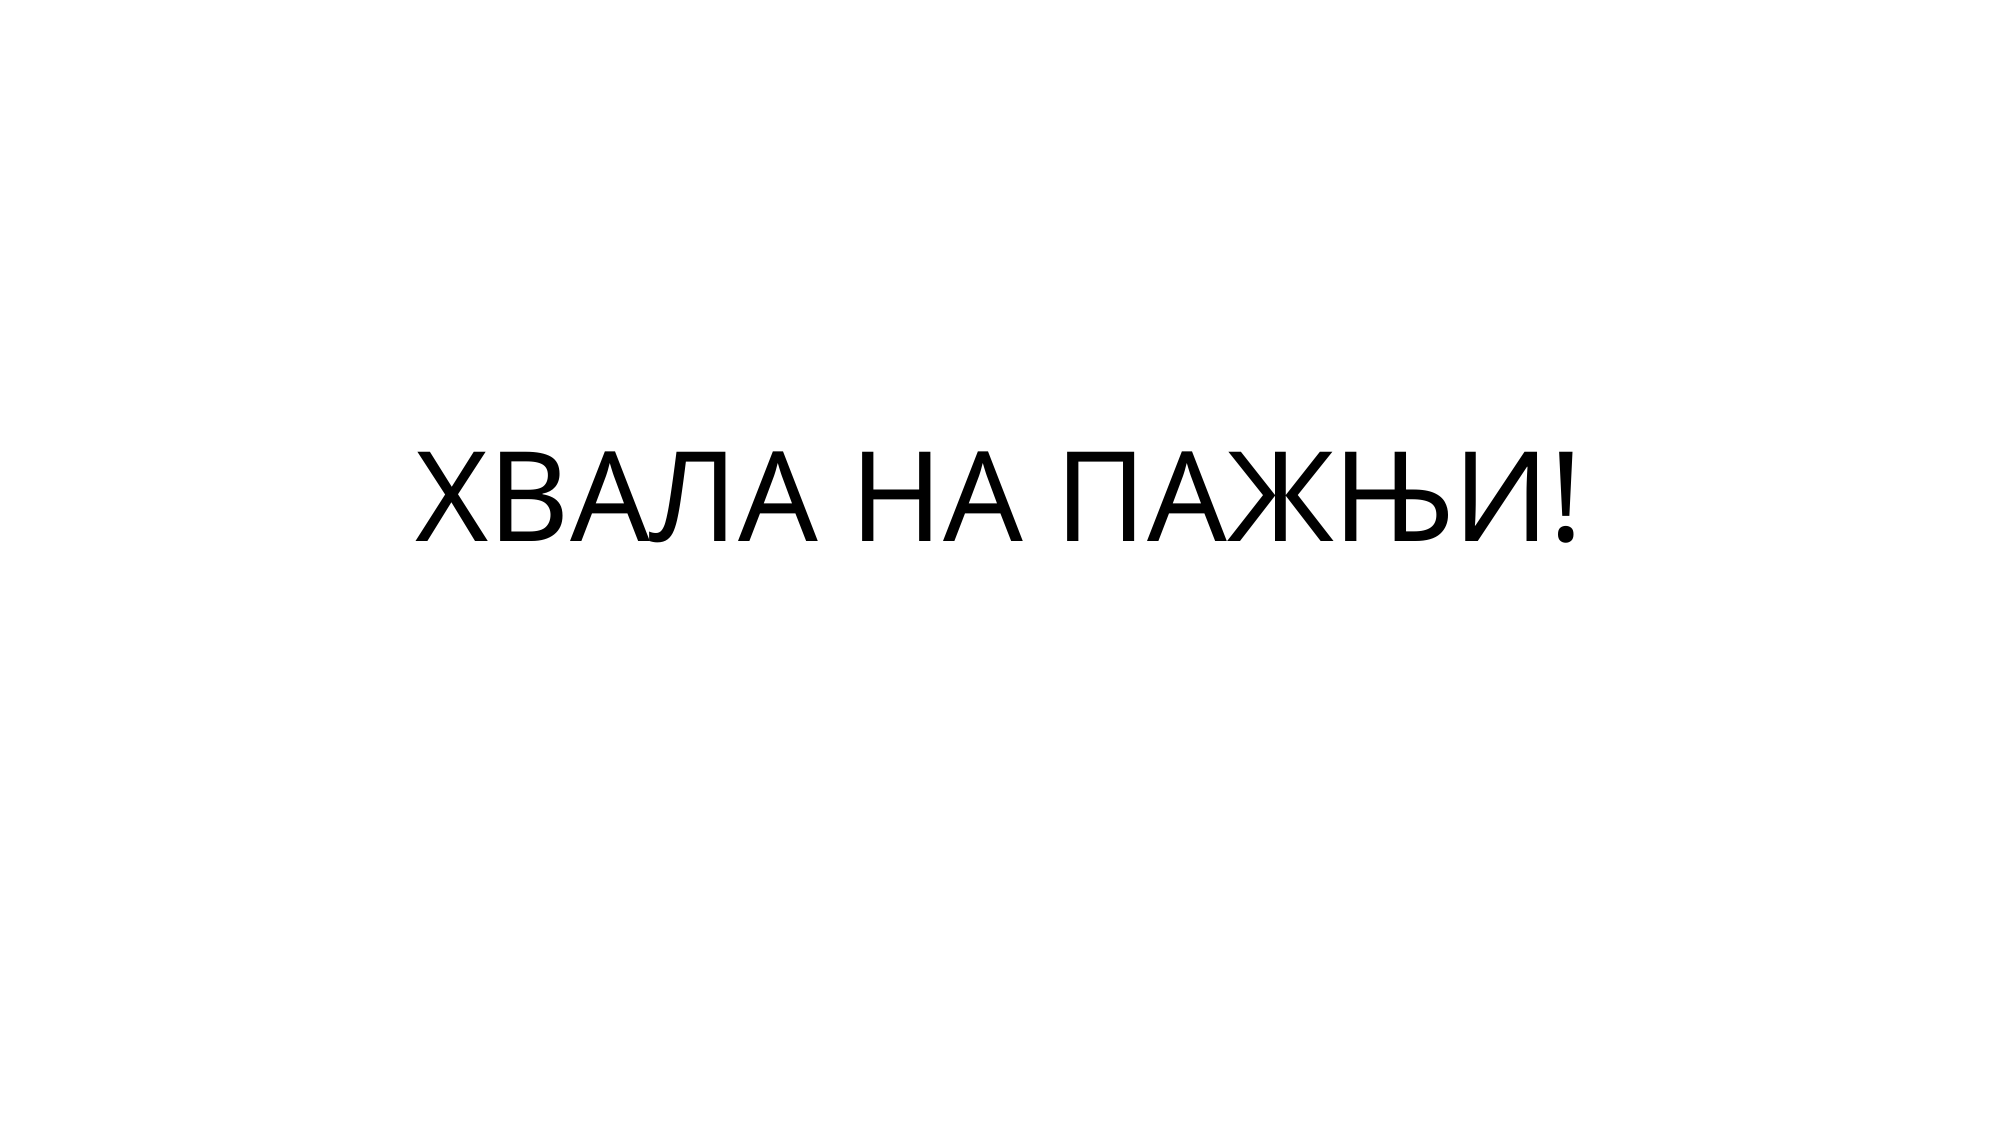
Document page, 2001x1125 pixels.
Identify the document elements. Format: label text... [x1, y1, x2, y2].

title ХВАЛА НА ПАЖЊИ! [249, 184, 1750, 576]
